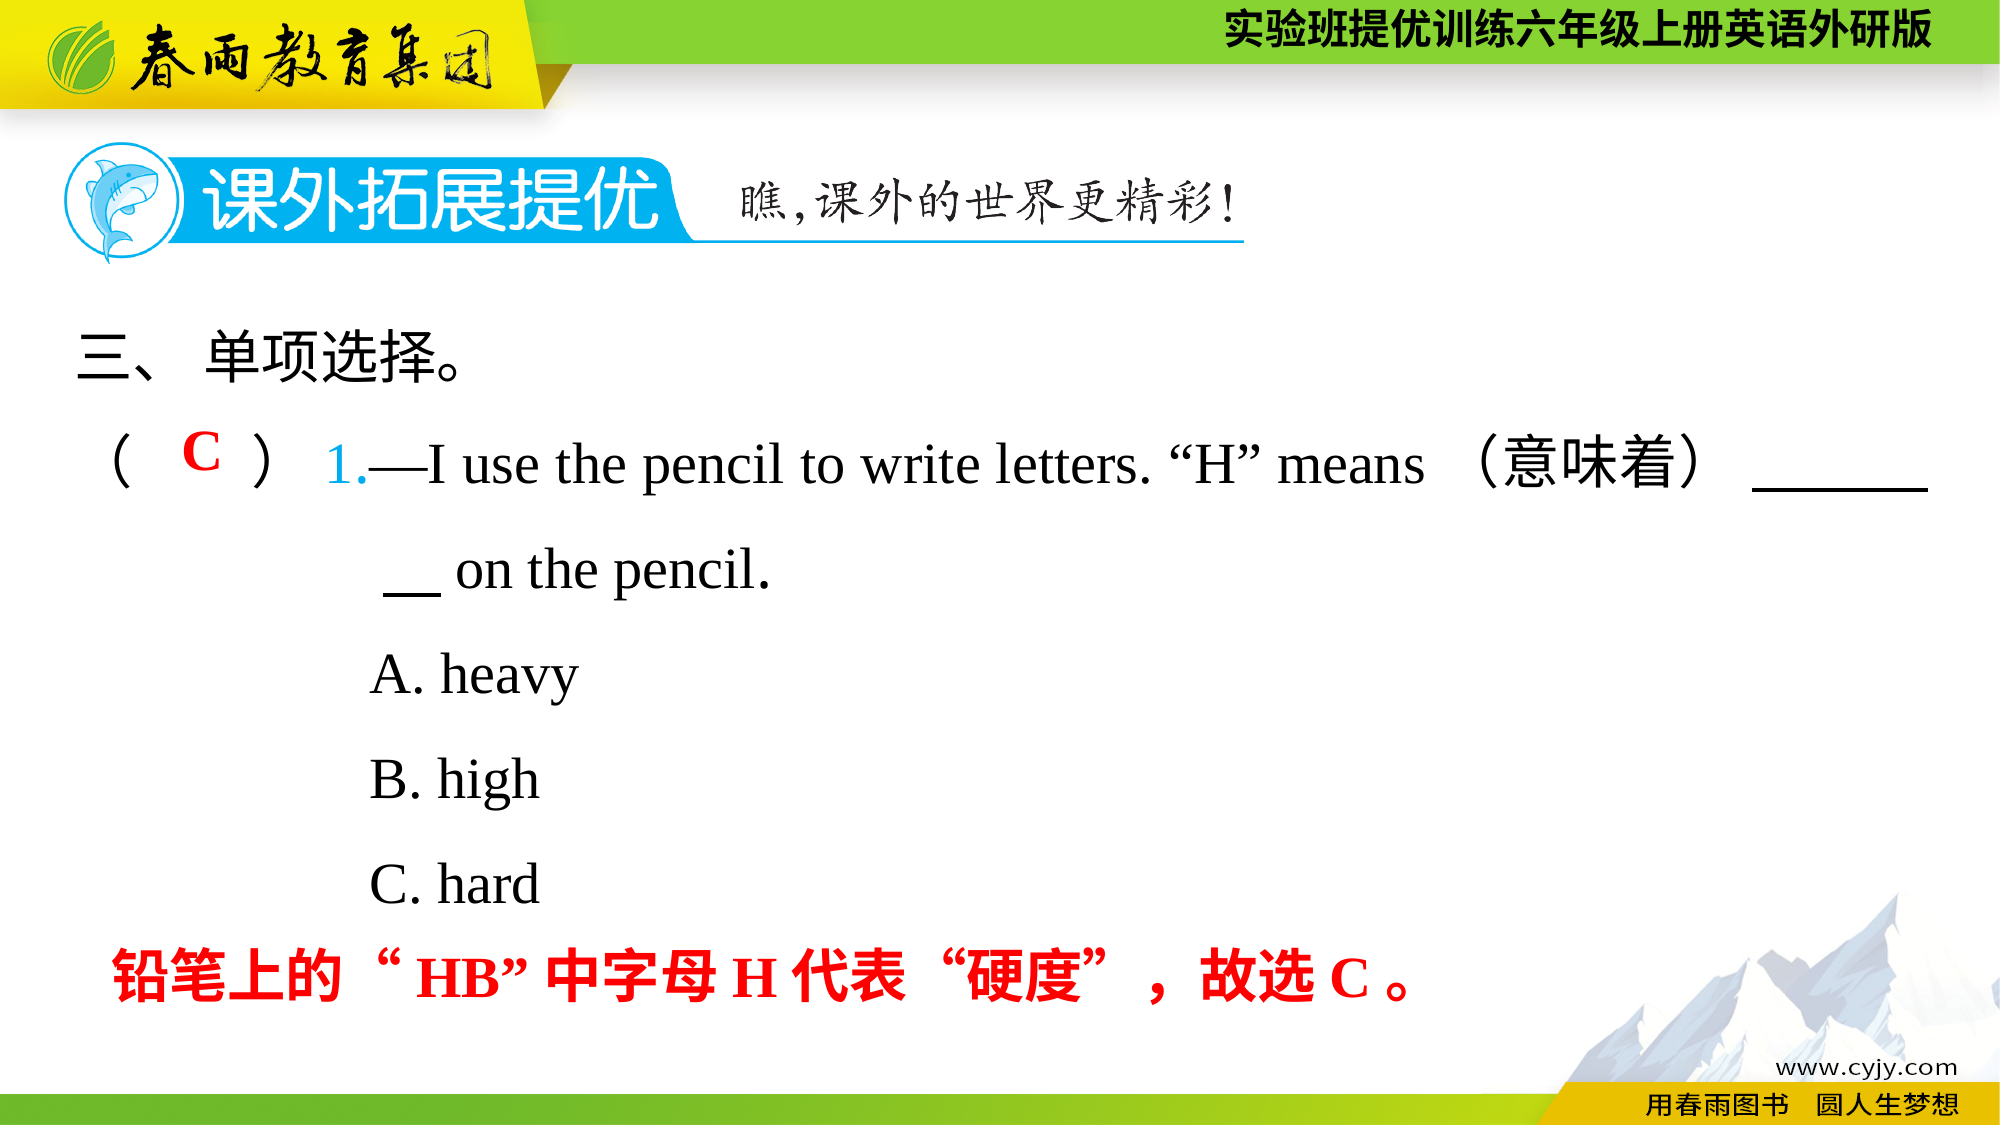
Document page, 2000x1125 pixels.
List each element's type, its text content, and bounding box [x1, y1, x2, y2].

list 三、 单项选择。 （ ）1.—I use the pencil to write letters. “H” means（意味着） on the pencil. A. heavy B. high C. hard [59, 277, 1944, 930]
text_box 铅笔上的“HB”中字母H代表“硬度”，故选C。 [96, 896, 1944, 1017]
picture [0, 0, 2000, 1125]
text_box C [166, 404, 239, 490]
